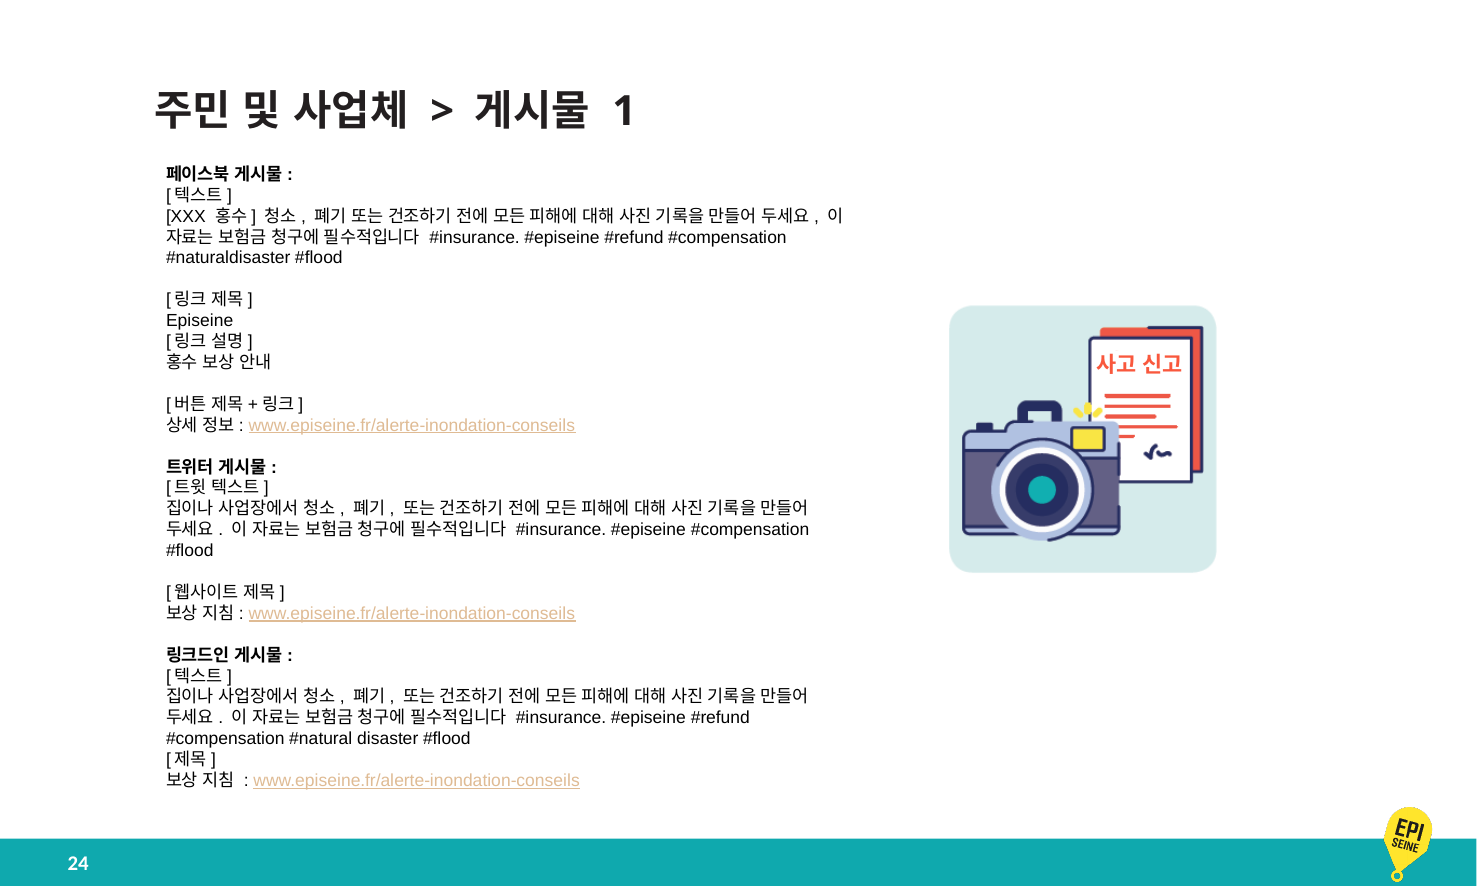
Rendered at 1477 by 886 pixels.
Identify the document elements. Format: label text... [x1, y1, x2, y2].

text_box 페이스북 게시물: [텍스트] [XXX 홍수] 청소, 폐기 또는 건조하기 전에 모든 피해에 대해 사진 기록을 만들어 두세요, 이 자료는 보험금 청구에 필수적입니다 #insurance. #episeine #refund #compensation #naturaldisaster #flood [링크 제목] Episeine [링크 설명] 홍수 보상 안내 [버튼 제목+링크] 상세 정보: www.episeine.fr/alerte-inondation-conseils 트위터 게시물: [트윗 텍스트] 집이나 사업장에서 청소, 폐기, 또는 건조하기 전에 모든 피해에 대해 사진 기록을 만들어 두세요. 이 자료는 보험금 청구에 필수적입니다 #insurance. #episeine #compensation #flood [웹사이트 제목] 보상 지침: www.episeine.fr/alerte-inondation-conseils 링크드인 게시물: [텍스트] 집이나 사업장에서 청소, 폐기, 또는 건조하기 전에 모든 피해에 대해 사진 기록을 만들어 두세요. 이 자료는 보험금 청구에 필수적입니다 #insurance. #episeine #refund #compensation #natural disaster #flood [제목] 보상 지침 : www.episeine.fr/alerte-inondation-conseils [161, 158, 851, 795]
picture [919, 272, 1245, 614]
title 주민 및 사업체 > 게시물 1 [152, 56, 1072, 135]
picture [1381, 805, 1433, 883]
